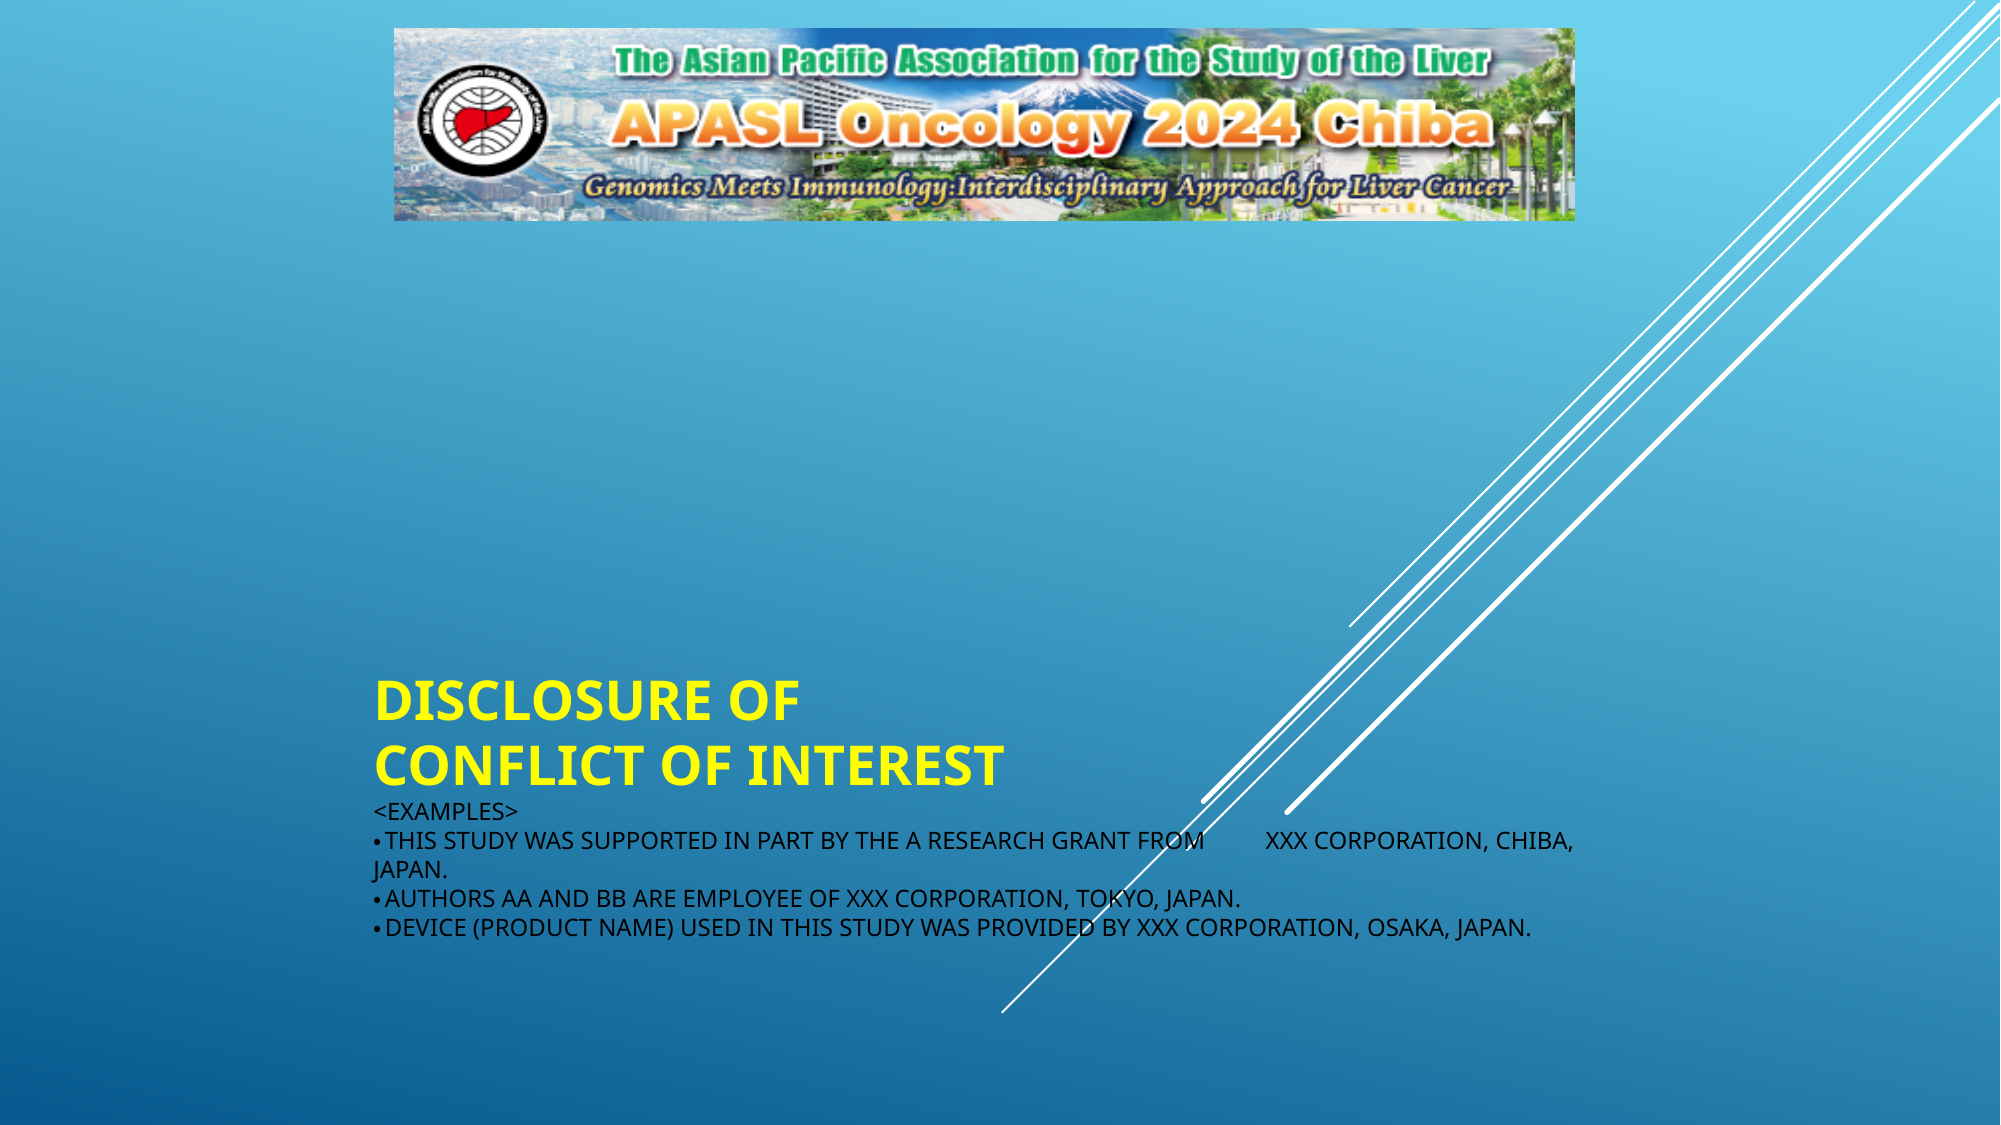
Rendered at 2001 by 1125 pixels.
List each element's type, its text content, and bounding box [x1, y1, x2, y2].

title Disclosure of Conflict of Interest <Examples> ・This study was supported in part by the a research grant from XXX corporation, Chiba, Japan. ・Authors AA and BB are employee of XXX corporation, Tokyo, Japan. ・Device (Product name) used in this study was provided by XXX corporation, Osaka, Japan. [358, 657, 1642, 978]
picture [394, 28, 1575, 221]
